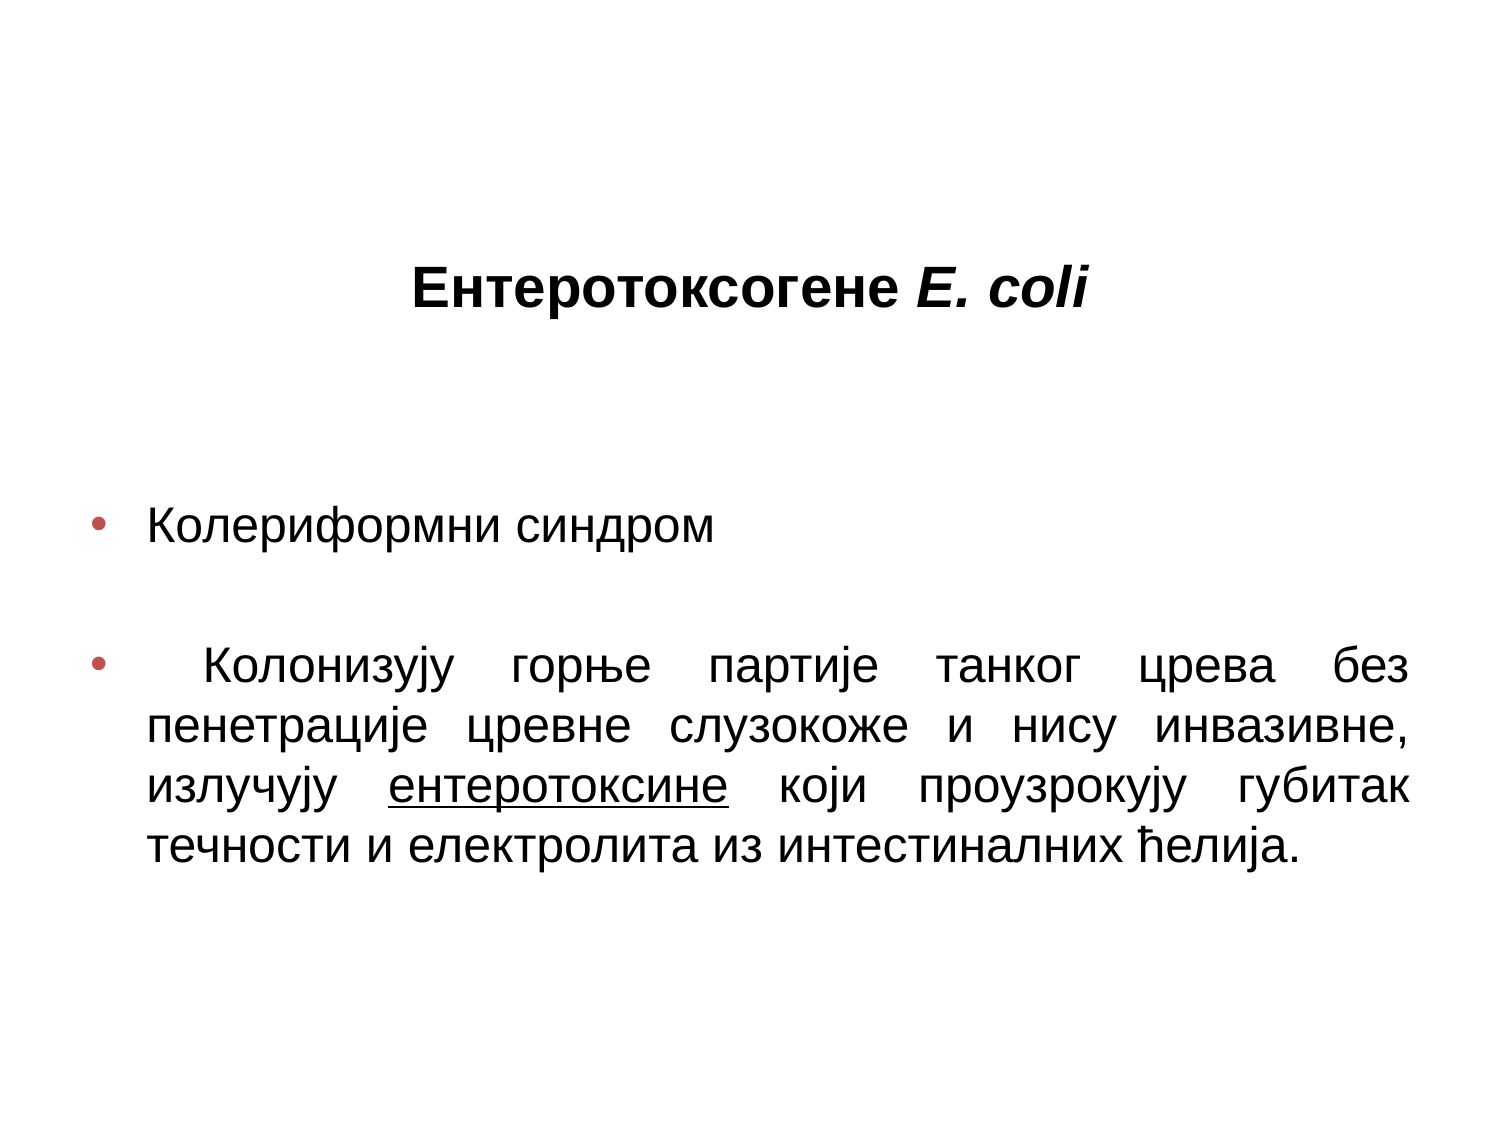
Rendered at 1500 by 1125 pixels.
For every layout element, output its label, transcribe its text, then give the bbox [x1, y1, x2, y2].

title Ентеротоксогене E. coli [74, 206, 1426, 362]
list Колериформни синдром Колонизују горње партије танког црева без пенетрације цревне слузокоже и нису инвазивне, излучују ентеротоксине који проузрокују губитак течности и електролита из интестиналних ћелија. [74, 485, 1426, 1118]
